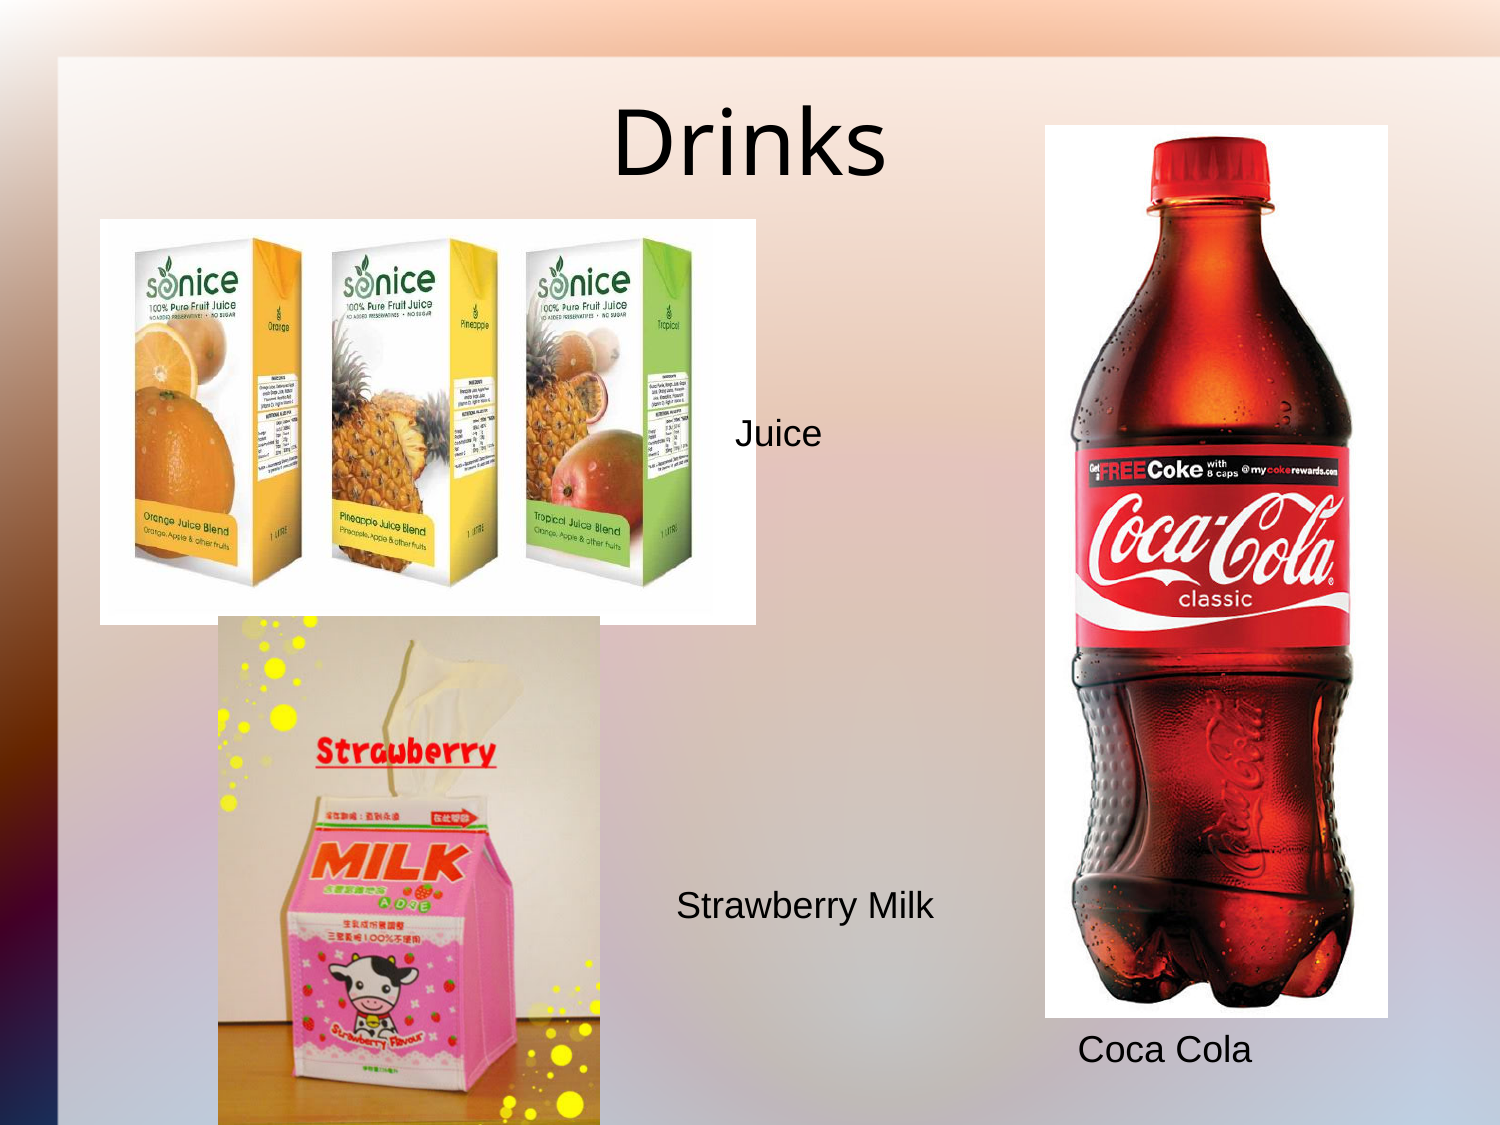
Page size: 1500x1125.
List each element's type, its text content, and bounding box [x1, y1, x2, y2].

text_box Juice [759, 401, 969, 459]
picture [0, 0, 1500, 1125]
text_box Strawberry Milk [661, 873, 910, 973]
text_box Coca Cola [1062, 1017, 1418, 1075]
text_box Drinks [74, 45, 1425, 233]
